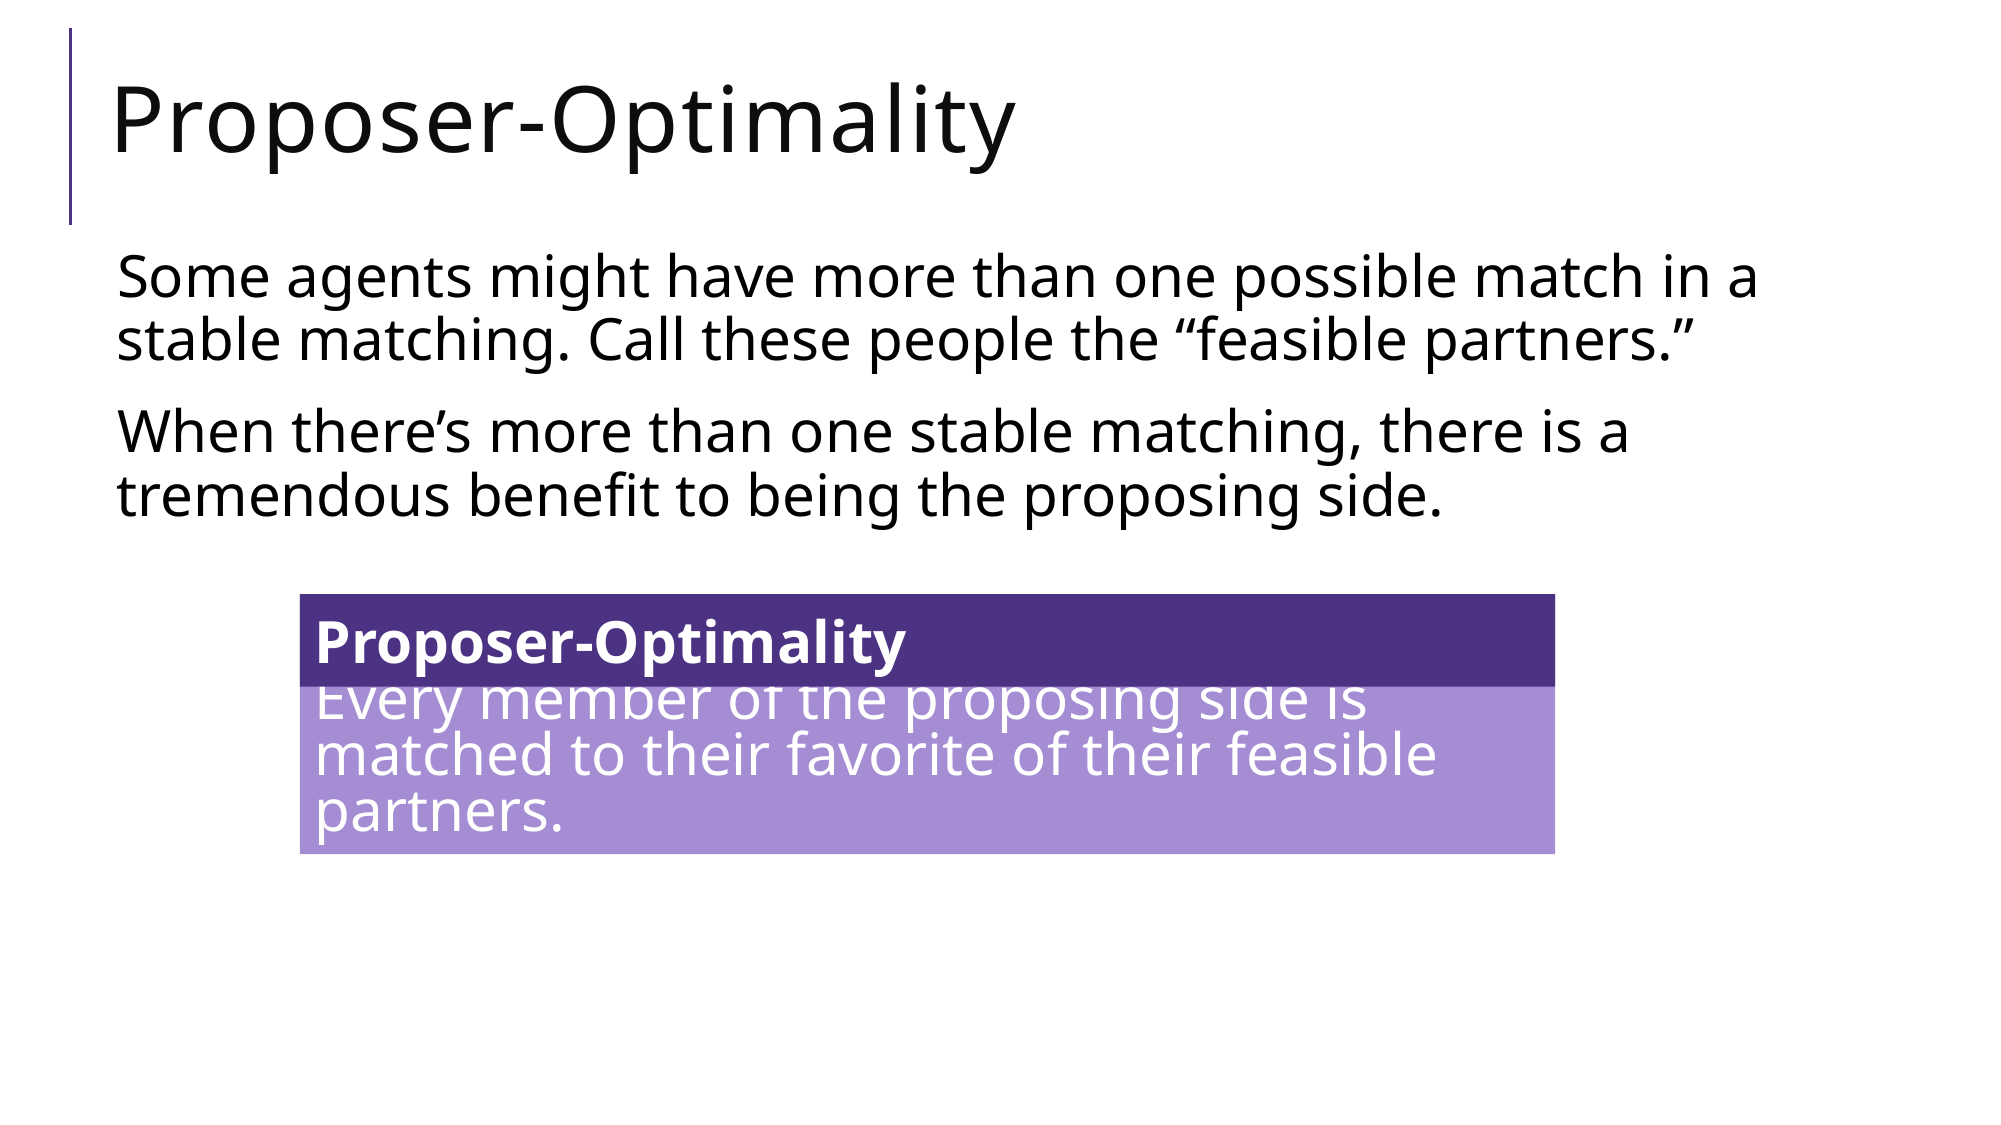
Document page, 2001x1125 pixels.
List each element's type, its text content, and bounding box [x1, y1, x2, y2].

text_box Every member of the proposing side is matched to their favorite of their feasible partners. [299, 688, 1556, 855]
list Some agents might have more than one possible match in a stable matching. Call these people the “feasible partners.” When there’s more than one stable matching, there is a tremendous benefit to being the proposing side. [94, 240, 1930, 1035]
text_box Proposer-Optimality [299, 593, 1556, 688]
title Proposer-Optimality [94, 43, 1930, 210]
